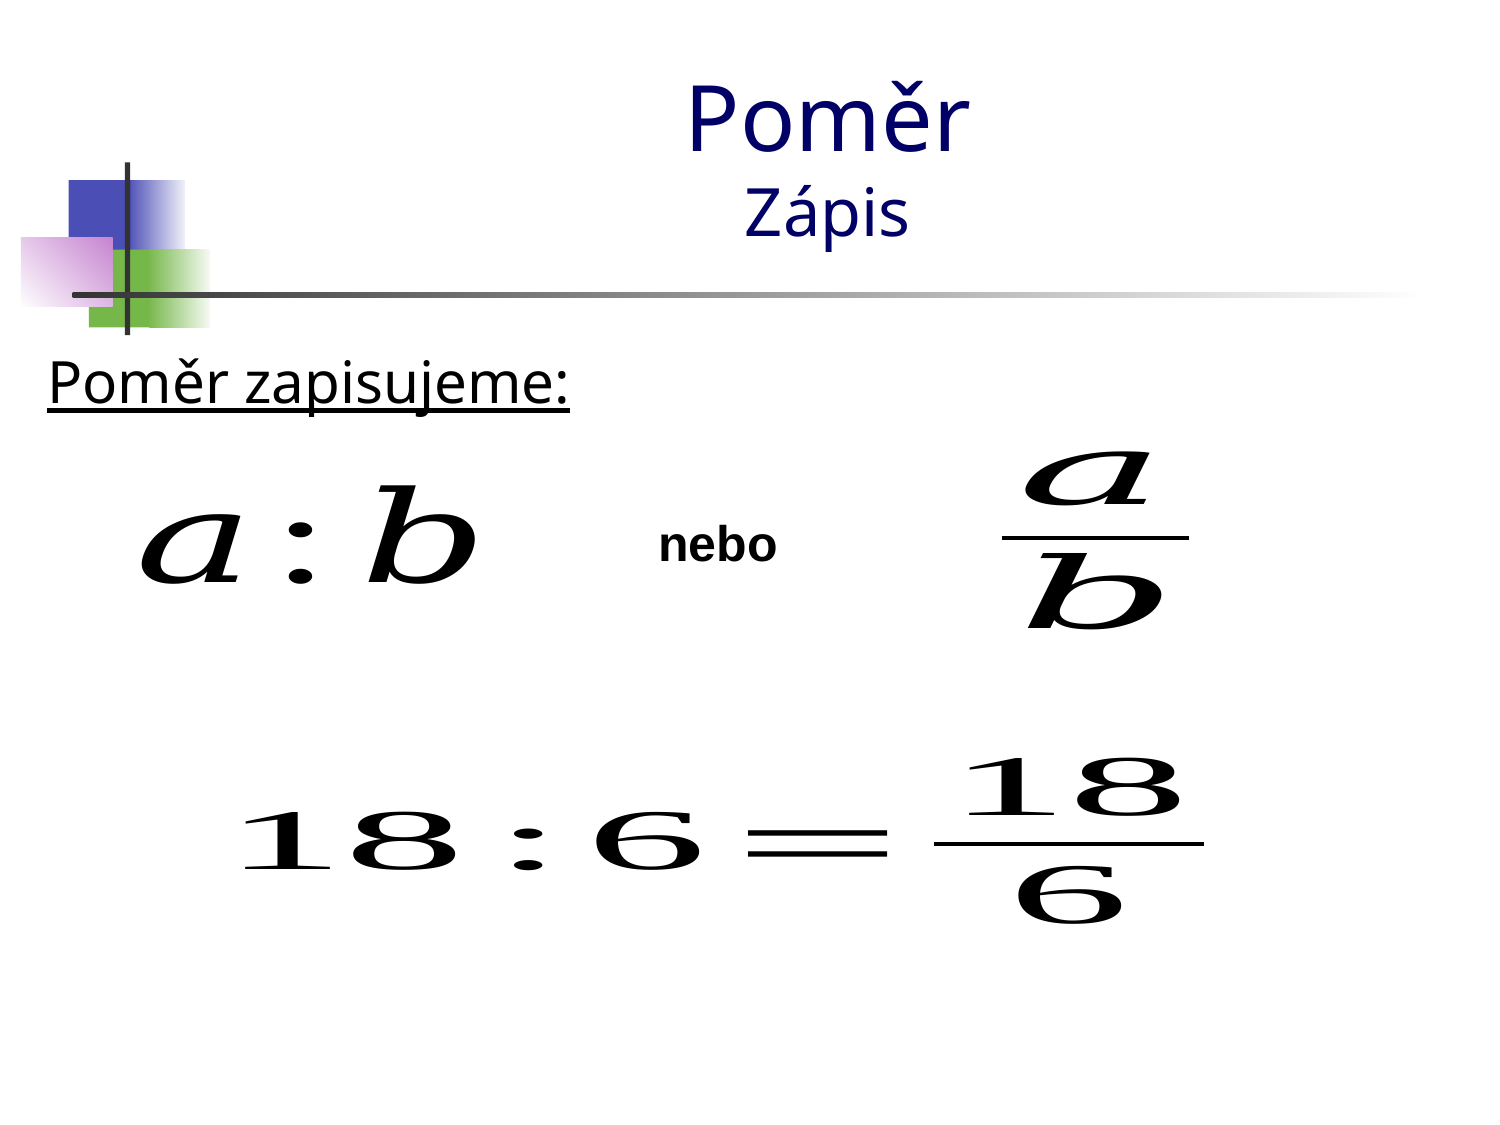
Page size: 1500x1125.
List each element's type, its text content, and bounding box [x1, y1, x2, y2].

title Poměr Zápis [188, 34, 1468, 276]
list Poměr zapisujeme: [17, 337, 1483, 421]
text_box nebo [643, 504, 798, 580]
